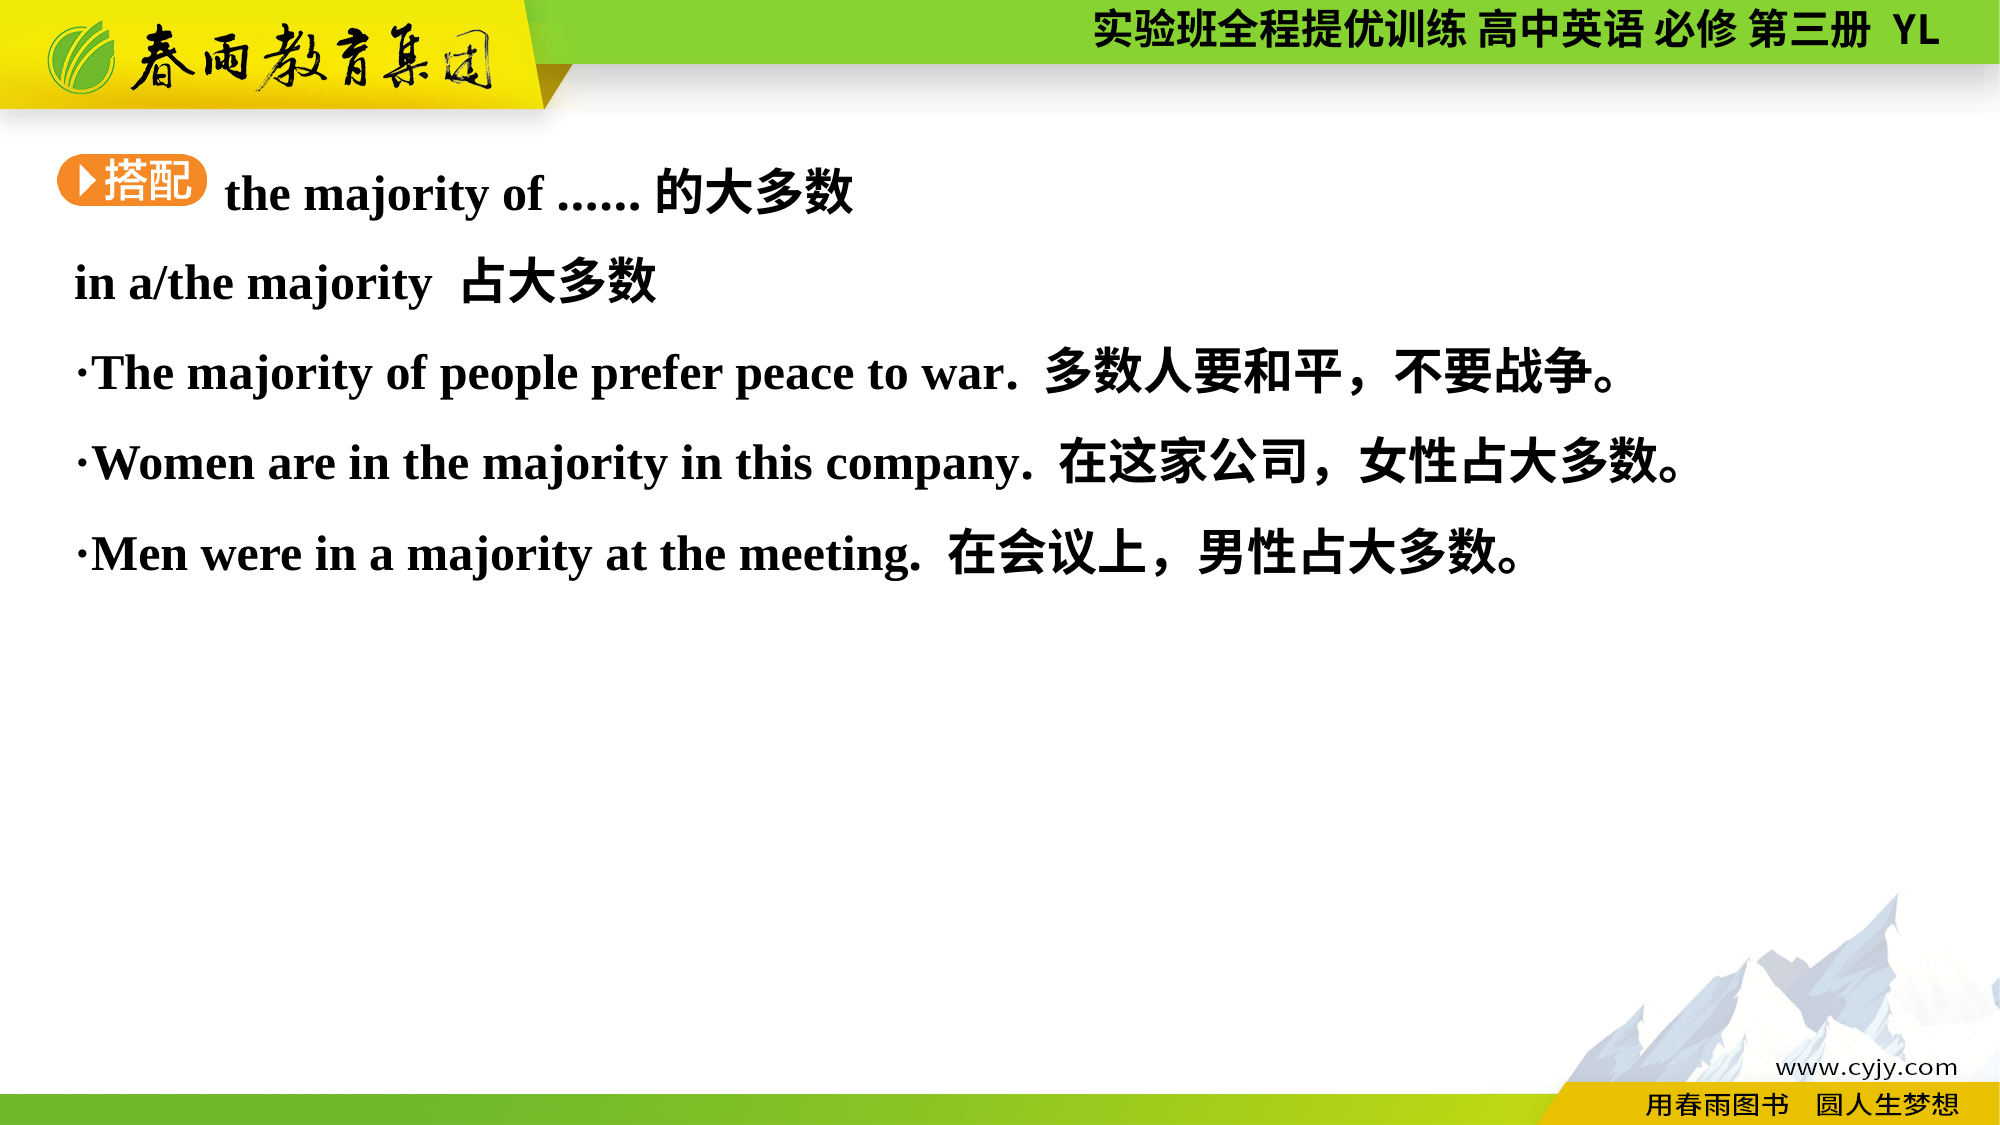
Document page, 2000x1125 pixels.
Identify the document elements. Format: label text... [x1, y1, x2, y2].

list the majority of ……的大多数 in a/the majority 占大多数 ·The majority of people prefer peace to war. 多数人要和平，不要战争。 ·Women are in the majority in this company. 在这家公司，女性占大多数。 ·Men were in a majority at the meeting. 在会议上，男性占大多数。 [59, 122, 1944, 592]
picture [0, 0, 2000, 1125]
